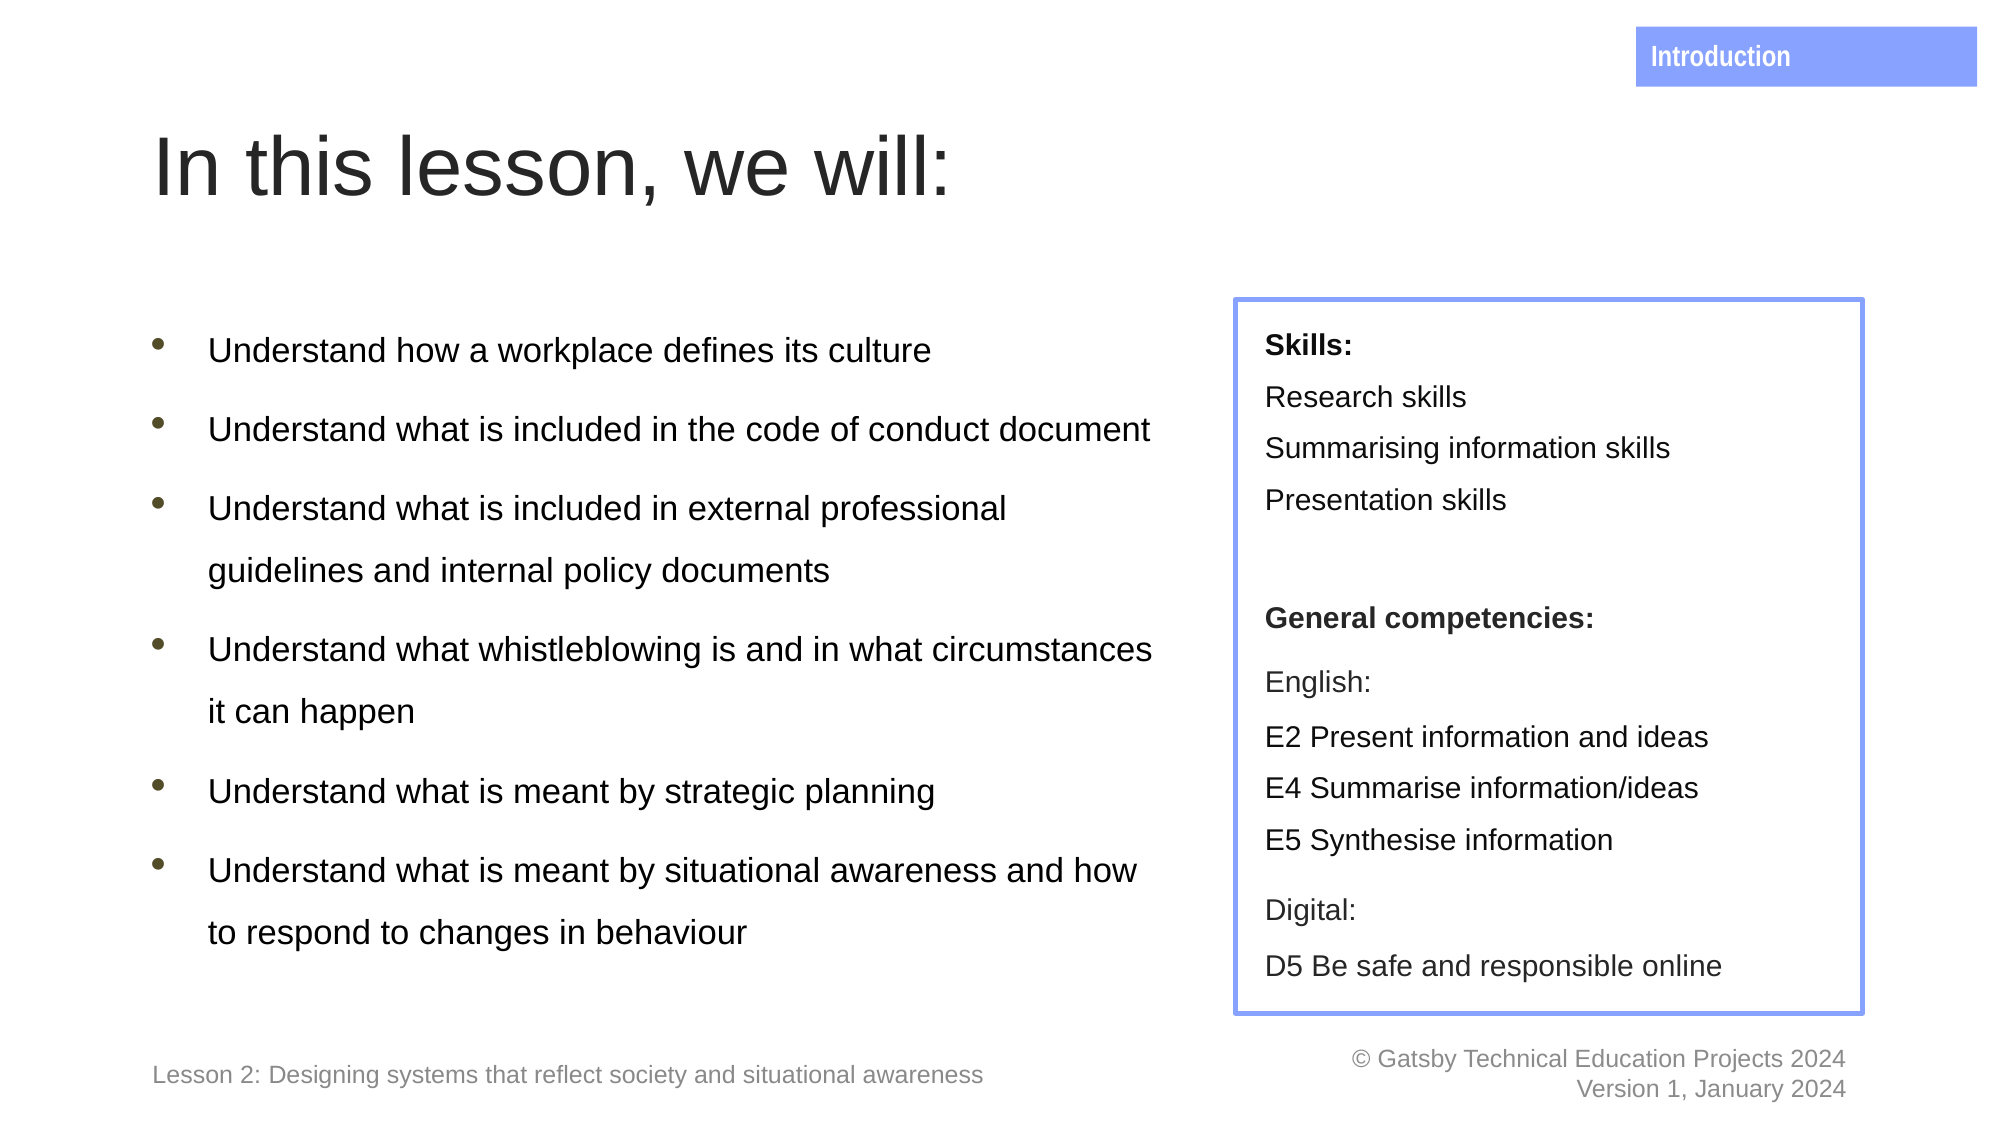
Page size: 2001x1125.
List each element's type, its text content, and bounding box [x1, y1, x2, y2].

title In this lesson, we will: [137, 59, 1863, 278]
list Lesson 2: Designing systems that reflect society and situational awareness [137, 1042, 1024, 1103]
list Introduction [1636, 26, 1978, 87]
list Understand how a workplace defines its culture Understand what is included in the code of conduct document Understand what is included in external professional guidelines and internal policy documents Understand what whistleblowing is and in what circumstances it can happen Understand what is meant by strategic planning Understand what is meant by situational awareness and how to respond to changes in behaviour [137, 299, 1188, 1014]
list Skills: Research skills Summarising information skills Presentation skills General competencies: English: E2 Present information and ideas E4 Summarise information/ideas E5 Synthesise information Digital: D5 Be safe and responsible online [1233, 297, 1865, 1016]
